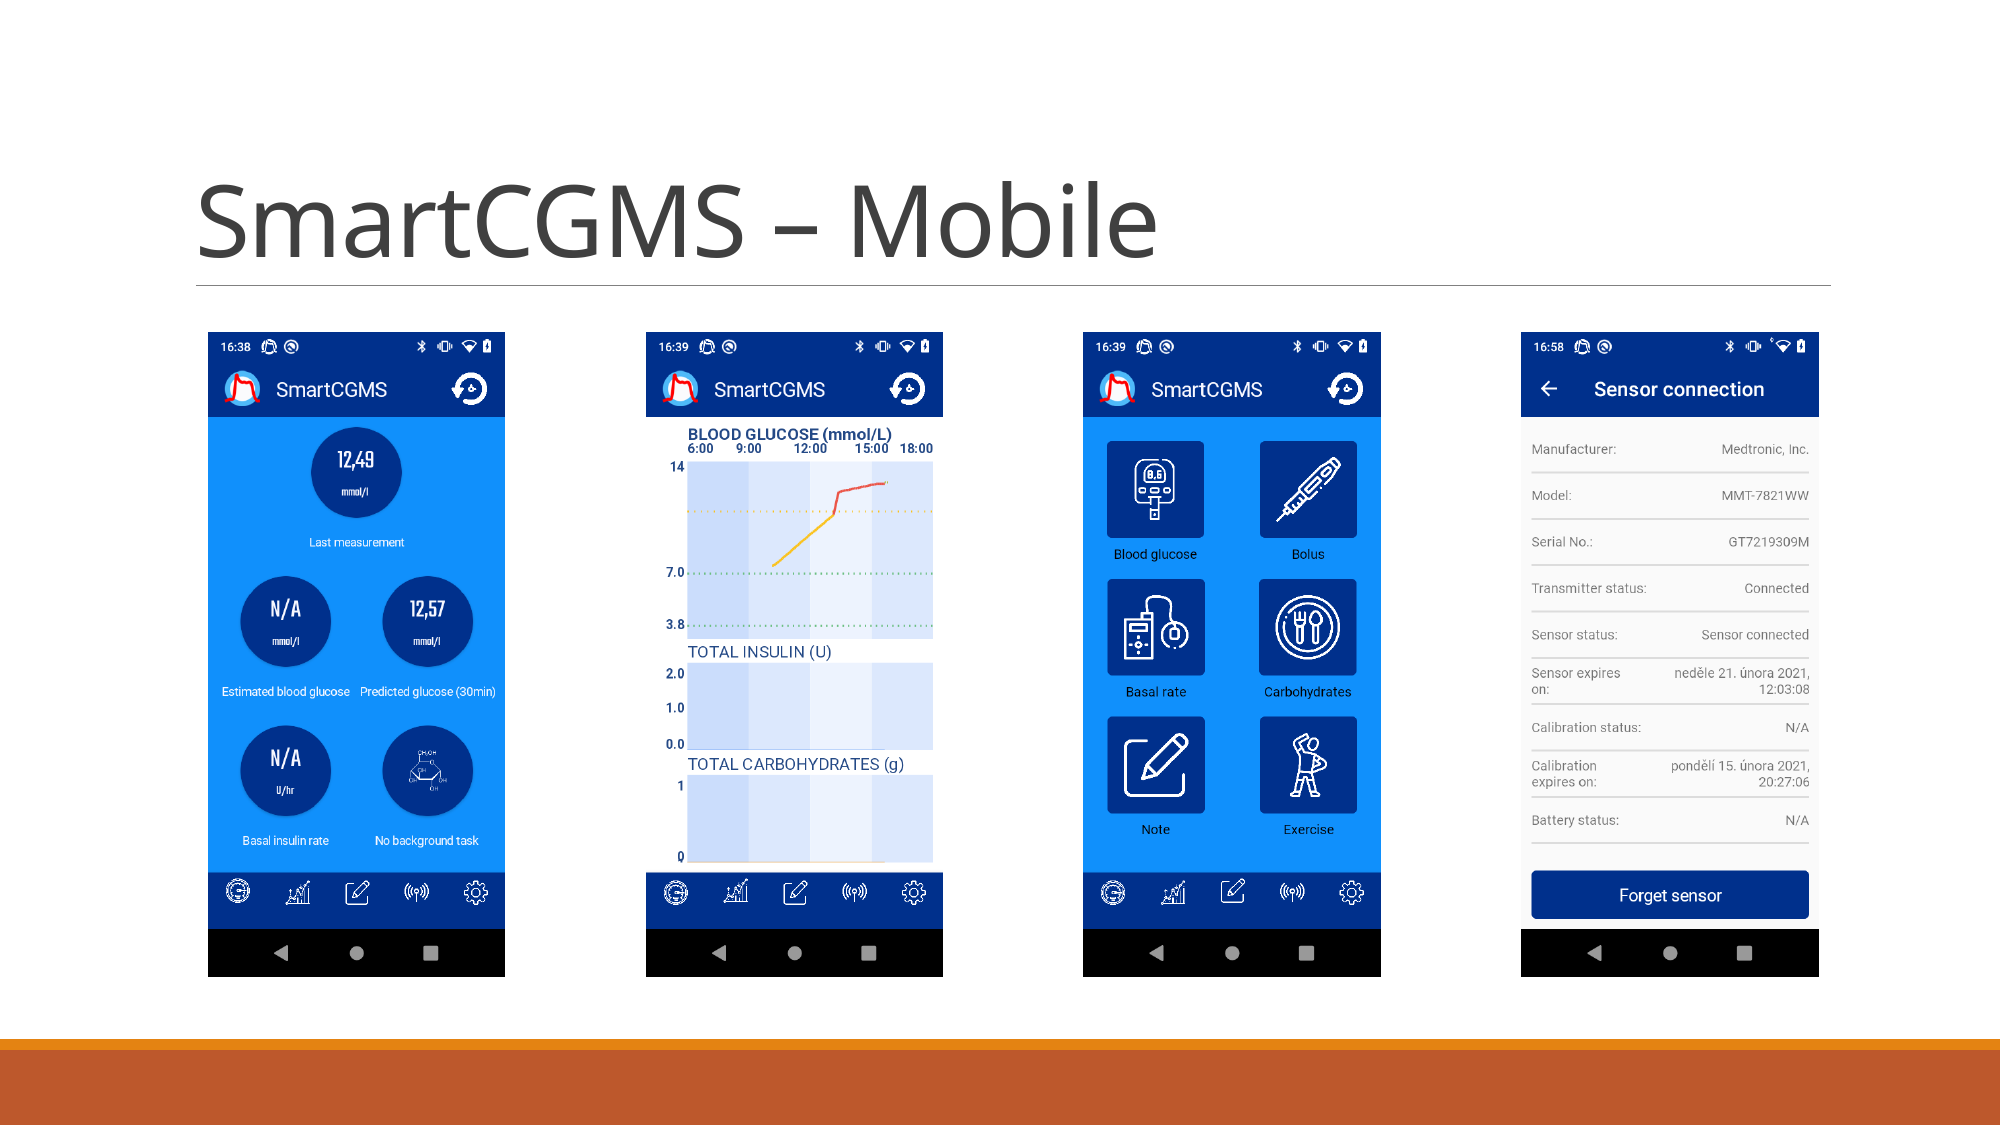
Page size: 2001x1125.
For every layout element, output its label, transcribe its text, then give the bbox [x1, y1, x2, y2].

picture [1521, 332, 1819, 978]
picture [645, 332, 943, 977]
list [207, 332, 506, 977]
picture [1083, 332, 1381, 977]
title SmartCGMS – Mobile [180, 47, 1830, 285]
